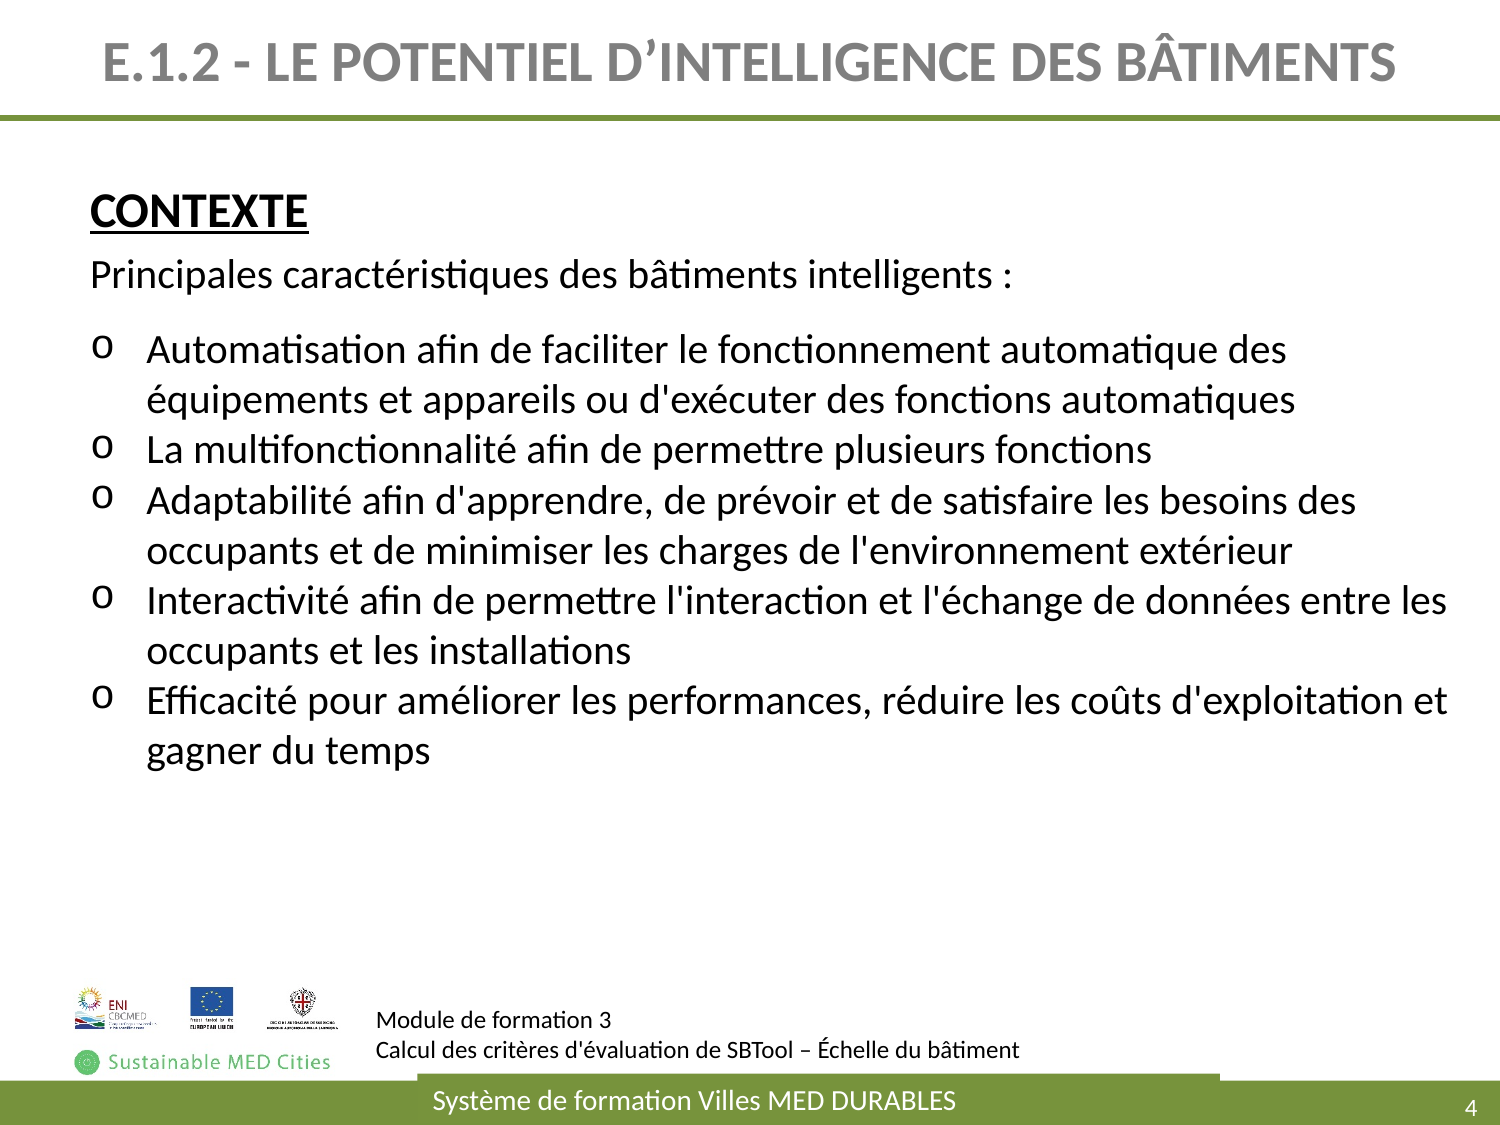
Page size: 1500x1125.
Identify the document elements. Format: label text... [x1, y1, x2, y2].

title E.1.2 - LE POTENTIEL D’INTELLIGENCE DES BÂTIMENTS [0, 0, 1500, 117]
text_box Module de formation 3 Calcul des critères d'évaluation de SBTool – Échelle du bâtiment [360, 996, 1301, 1072]
list CONTEXTE [75, 170, 1425, 239]
text_box Principales caractéristiques des bâtiments intelligents : Automatisation afin de faciliter le fonctionnement automatique des équipements et appareils ou d'exécuter des fonctions automatiques La multifonctionnalité afin de permettre plusieurs fonctions Adaptabilité afin d'apprendre, de prévoir et de satisfaire les besoins des occupants et de minimiser les charges de l'environnement extérieur Interactivité afin de permettre l'interaction et l'échange de données entre les occupants et les installations Efficacité pour améliorer les performances, réduire les coûts d'exploitation et gagner du temps [74, 239, 1468, 780]
slide_number 4 [1142, 1076, 1493, 1125]
text_box Système de formation Villes MED DURABLES [417, 1073, 1220, 1124]
picture [62, 978, 356, 1080]
